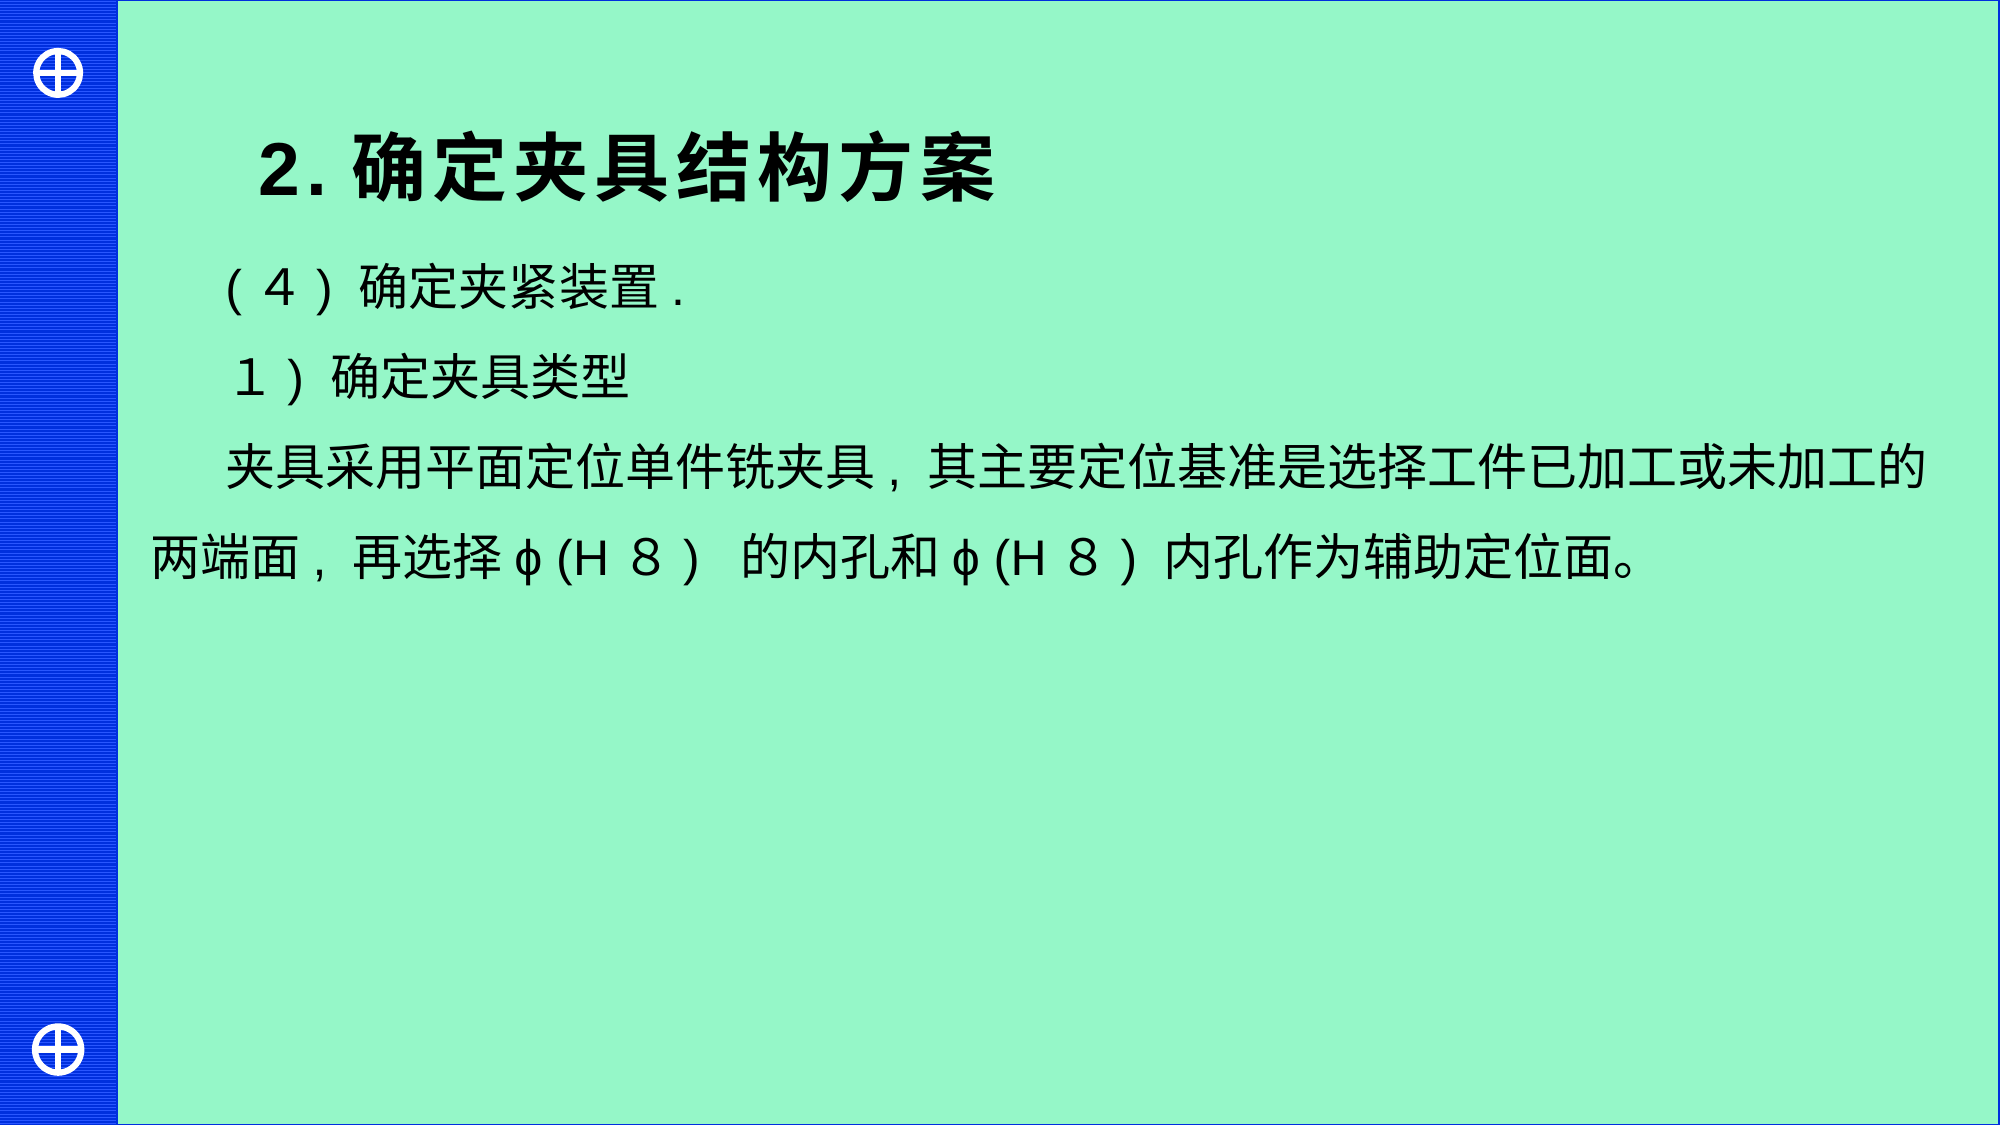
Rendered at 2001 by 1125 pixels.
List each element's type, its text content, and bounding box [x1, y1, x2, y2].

text_box 2.确定夹具结构方案 [135, 96, 1423, 218]
